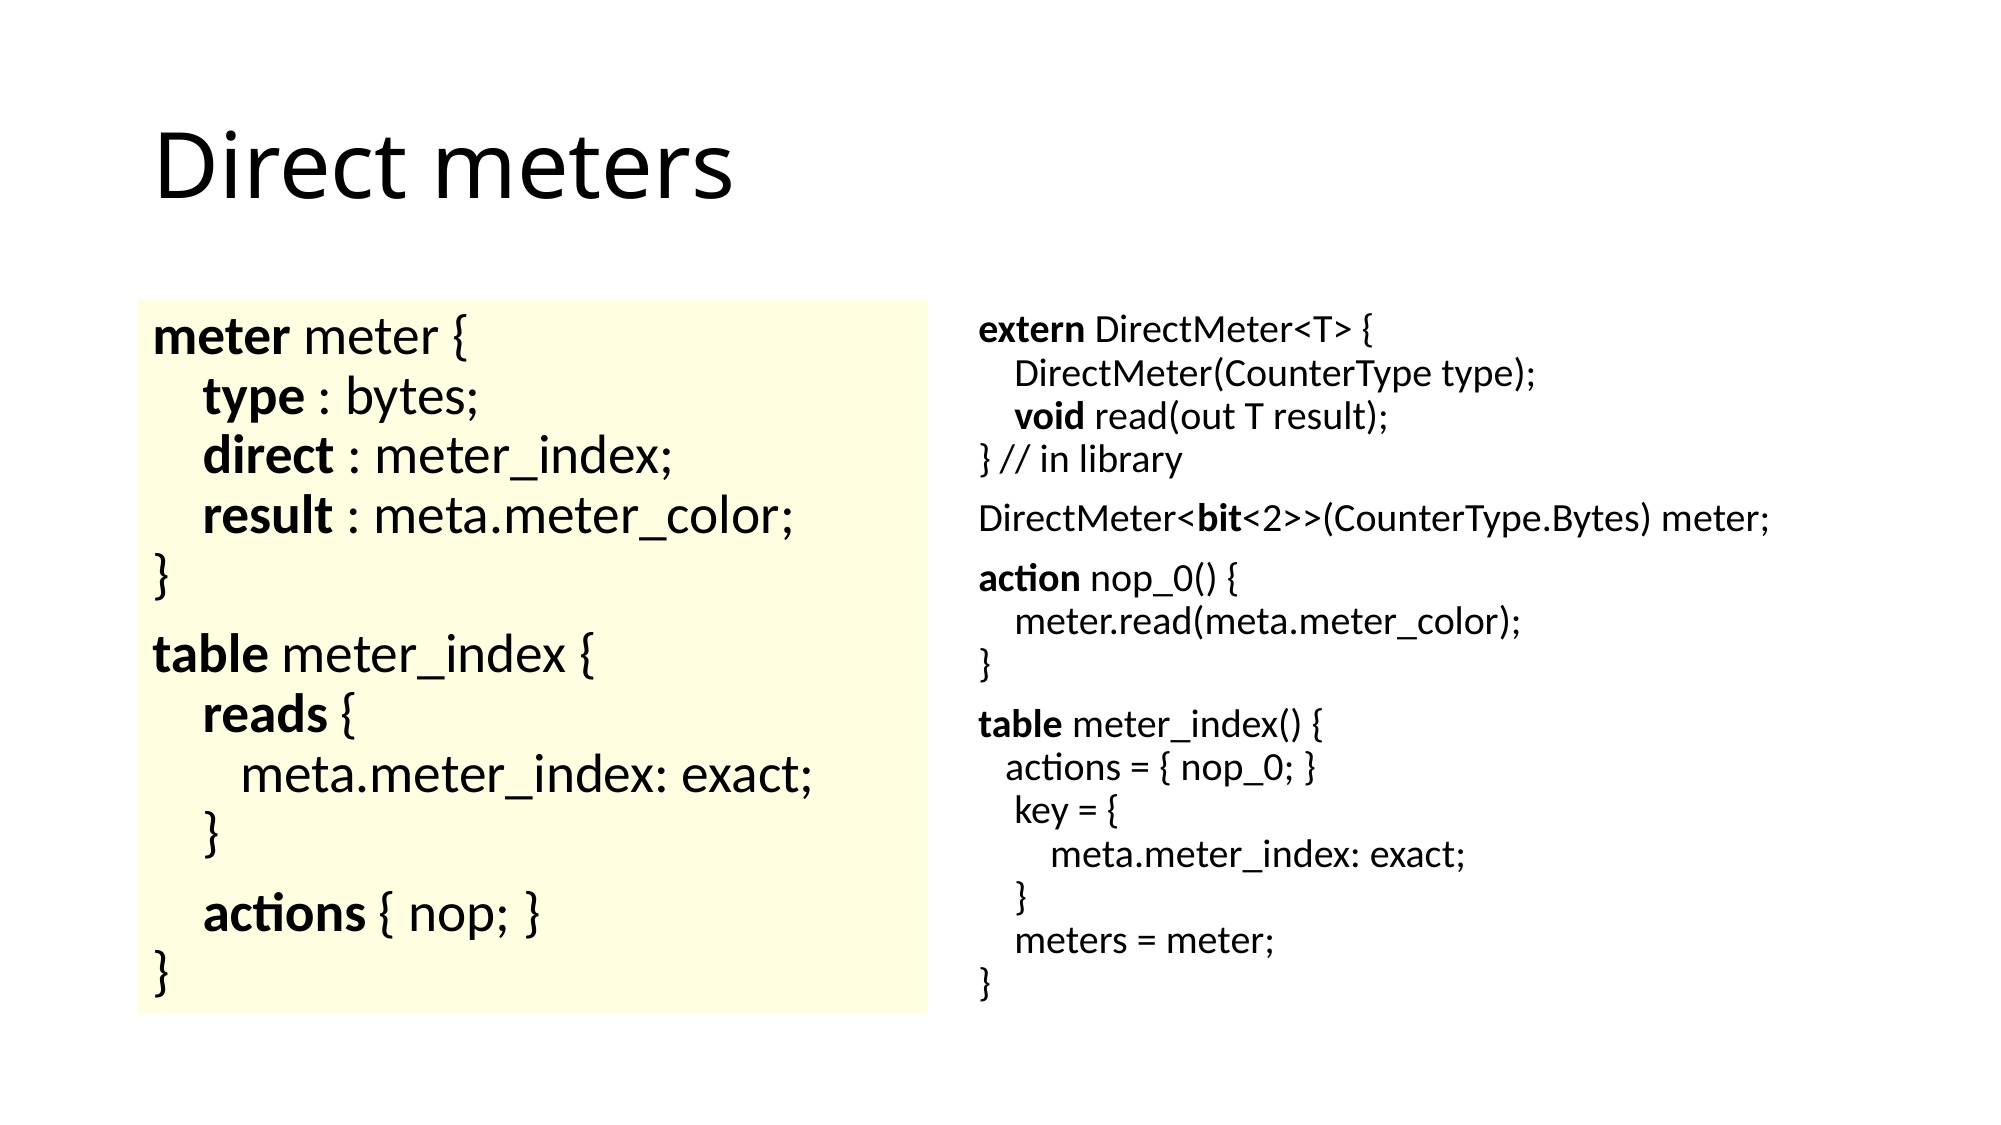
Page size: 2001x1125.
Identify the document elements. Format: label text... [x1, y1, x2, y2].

title Direct meters [137, 59, 1863, 278]
list meter meter { type : bytes; direct : meter_index; result : meta.meter_color; } table meter_index { reads { meta.meter_index: exact; } actions { nop; } } [137, 299, 928, 1014]
list extern DirectMeter<T> { DirectMeter(CounterType type); void read(out T result); } // in library DirectMeter<bit<2>>(CounterType.Bytes) meter; action nop_0() { meter.read(meta.meter_color); } table meter_index() { actions = { nop_0; } key = { meta.meter_index: exact; } meters = meter; } [963, 300, 1979, 1015]
